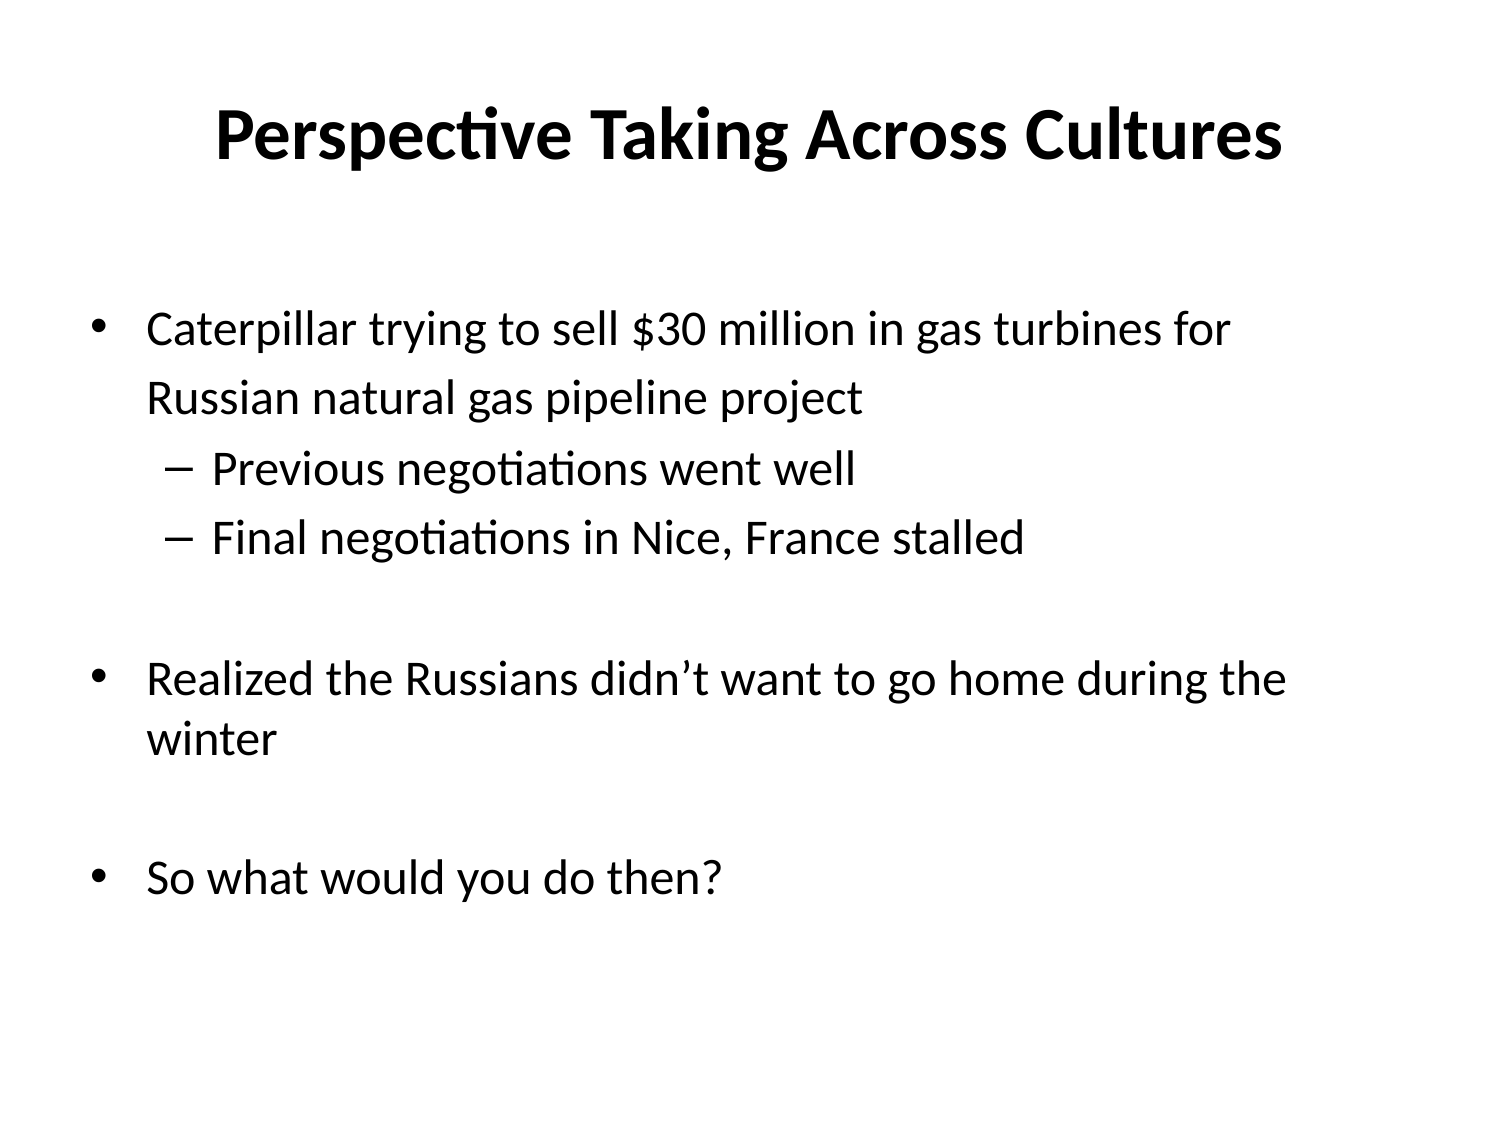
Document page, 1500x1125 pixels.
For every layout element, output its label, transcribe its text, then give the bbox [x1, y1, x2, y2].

text_box Caterpillar trying to sell $30 million in gas turbines for Russian natural gas pipeline project Previous negotiations went well Final negotiations in Nice, France stalled Realized the Russians didn’t want to go home during the winter So what would you do then?ations Russian negotiators couldn’t return without deal [74, 287, 1425, 1022]
title Perspective Taking Across Cultures [75, 35, 1425, 224]
